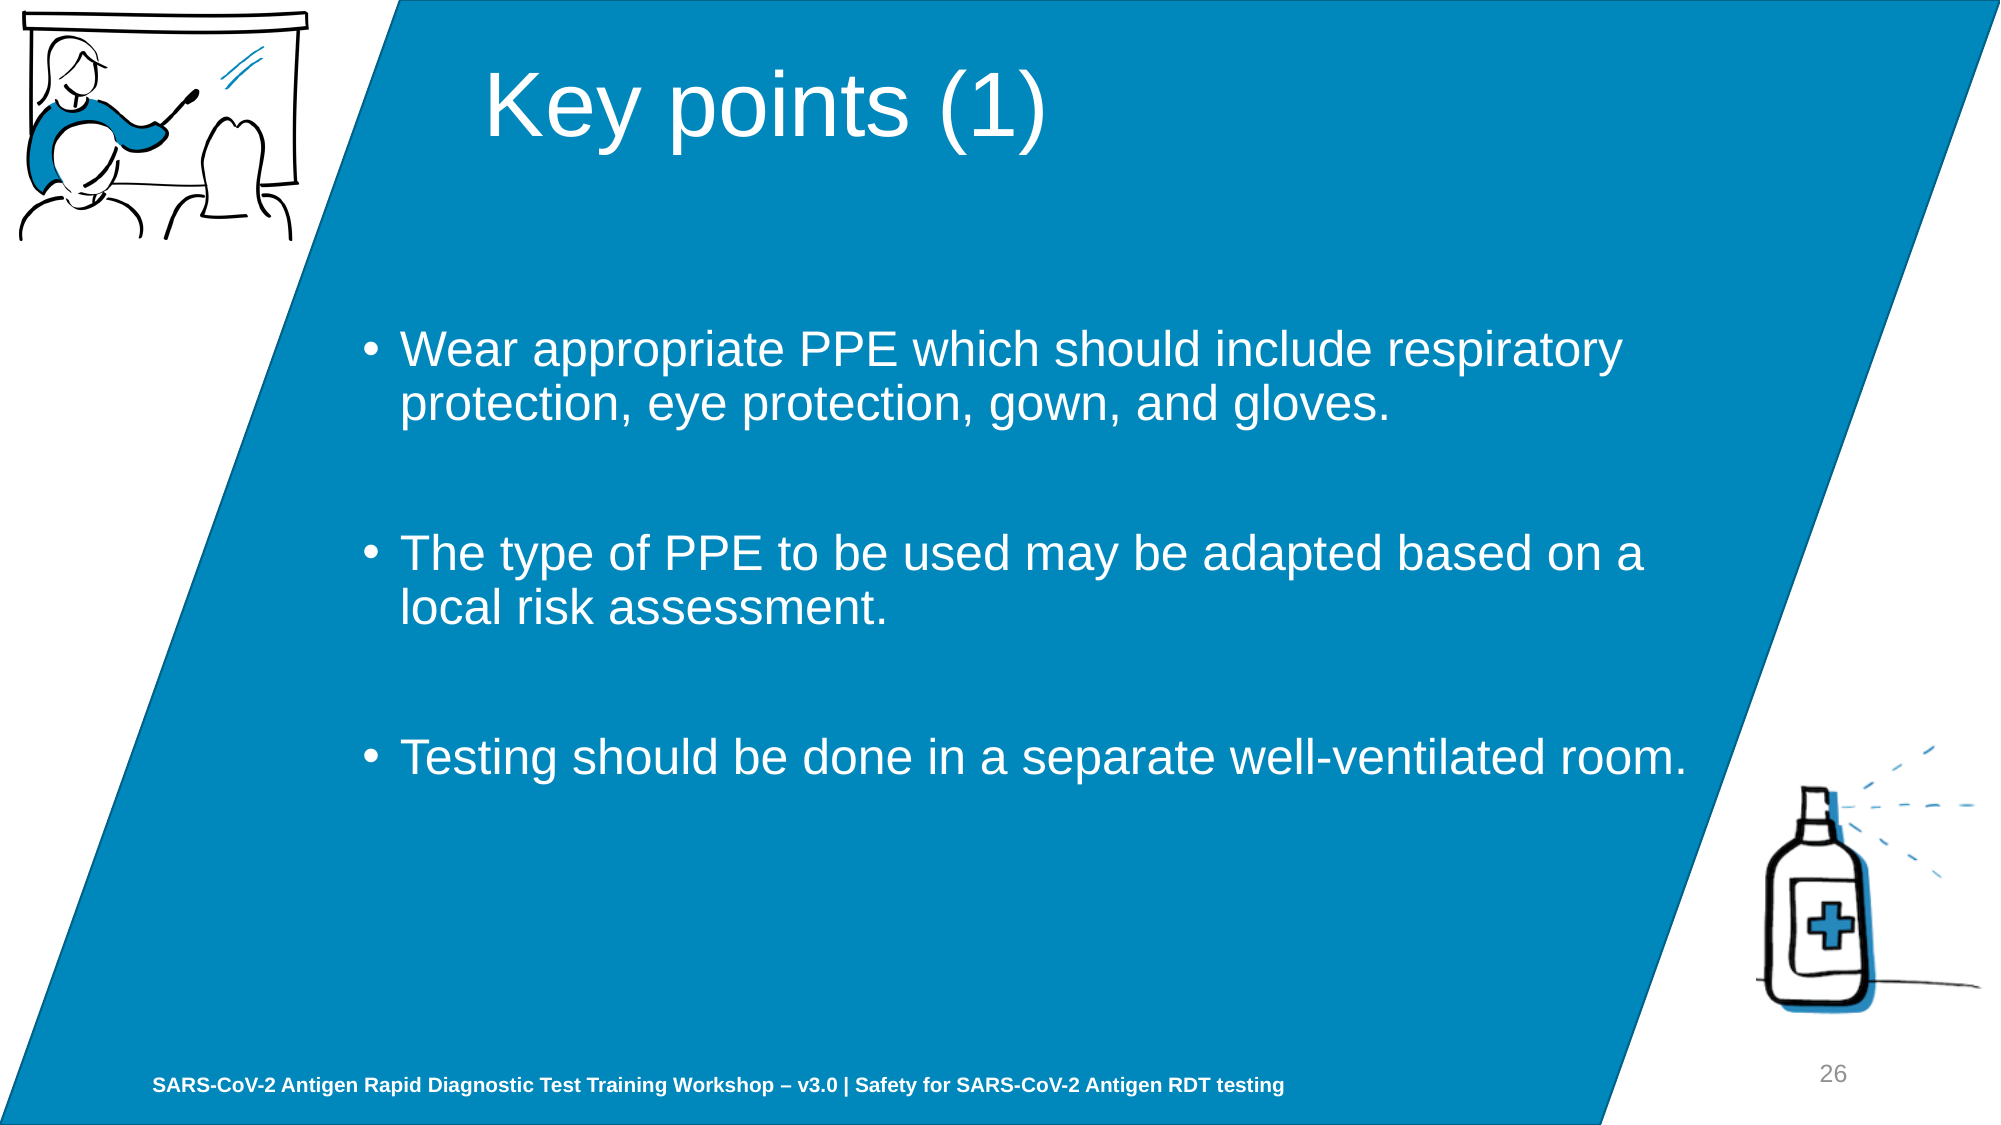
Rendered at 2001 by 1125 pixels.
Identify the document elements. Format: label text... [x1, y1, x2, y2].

footer SARS-CoV-2 Antigen Rapid Diagnostic Test Training Workshop – v3.0 | Safety for SARS-CoV-2 Antigen RDT testing [137, 1042, 1413, 1125]
text_box [0, 0, 2000, 1125]
text_box Key points (1) [468, 49, 1236, 205]
text_box Wear appropriate PPE which should include respiratory protection, eye protection, gown, and gloves. The type of PPE to be used may be adapted based on a local risk assessment. Testing should be done in a separate well-ventilated room. [347, 316, 1763, 1045]
slide_number 26 [1609, 1042, 1863, 1103]
picture [1756, 713, 1993, 1021]
picture [0, 0, 326, 255]
